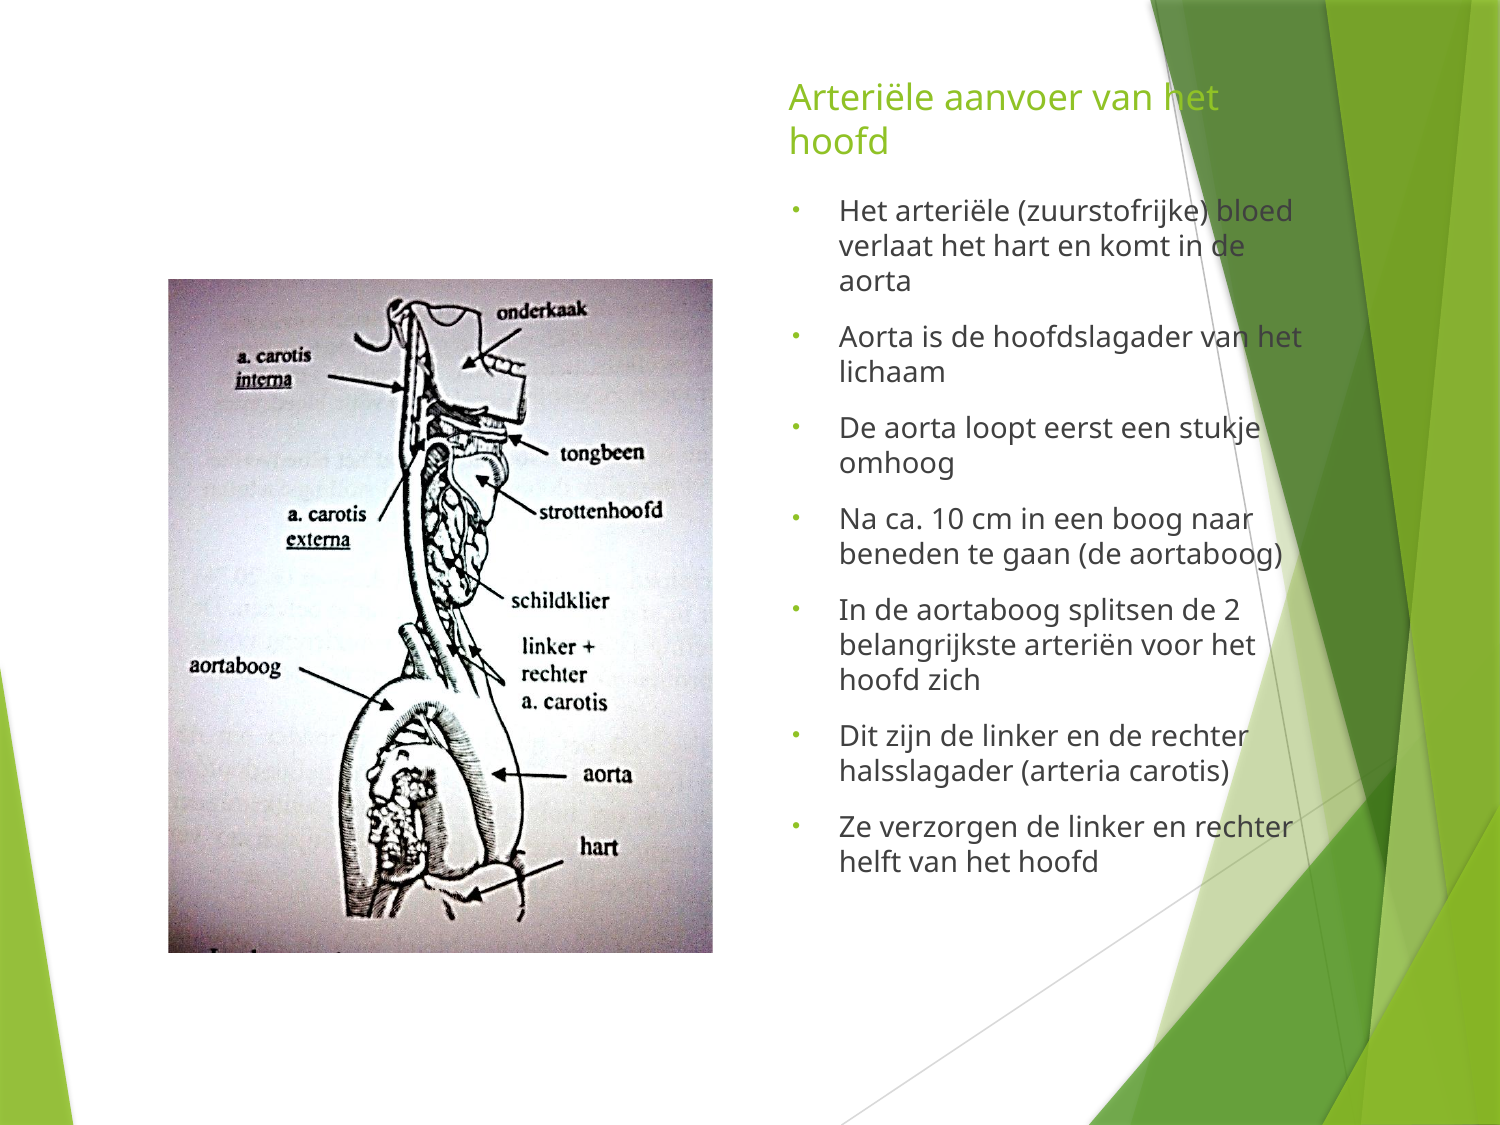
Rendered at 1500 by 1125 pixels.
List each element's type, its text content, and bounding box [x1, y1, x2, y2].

list Het arteriële (zuurstofrijke) bloed verlaat het hart en komt in de aorta Aorta is de hoofdslagader van het lichaam De aorta loopt eerst een stukje omhoog Na ca. 10 cm in een boog naar beneden te gaan (de aortaboog) In de aortaboog splitsen de 2 belangrijkste arteriën voor het hoofd zich Dit zijn de linker en de rechter halsslagader (arteria carotis) Ze verzorgen de linker en rechter helft van het hoofd [776, 184, 1319, 928]
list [167, 279, 714, 953]
title Arteriële aanvoer van het hoofd [773, 66, 1316, 170]
